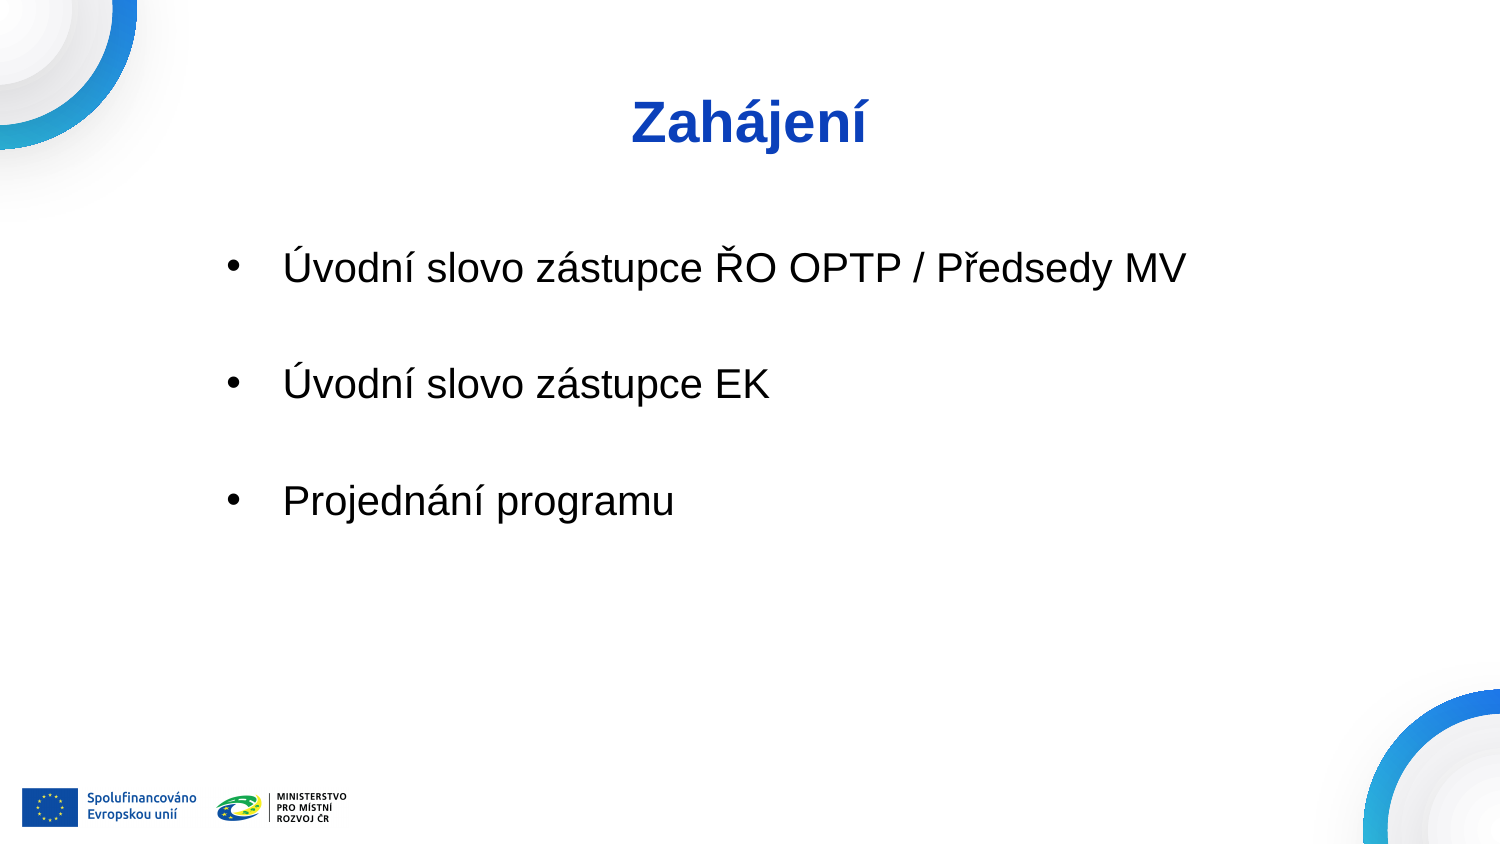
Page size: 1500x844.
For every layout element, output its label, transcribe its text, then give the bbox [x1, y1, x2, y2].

subtitle Úvodní slovo zástupce ŘO OPTP / Předsedy MV Úvodní slovo zástupce EK Projednání programu [211, 178, 1289, 587]
title Zahájení [116, 88, 1383, 150]
picture [21, 787, 349, 828]
